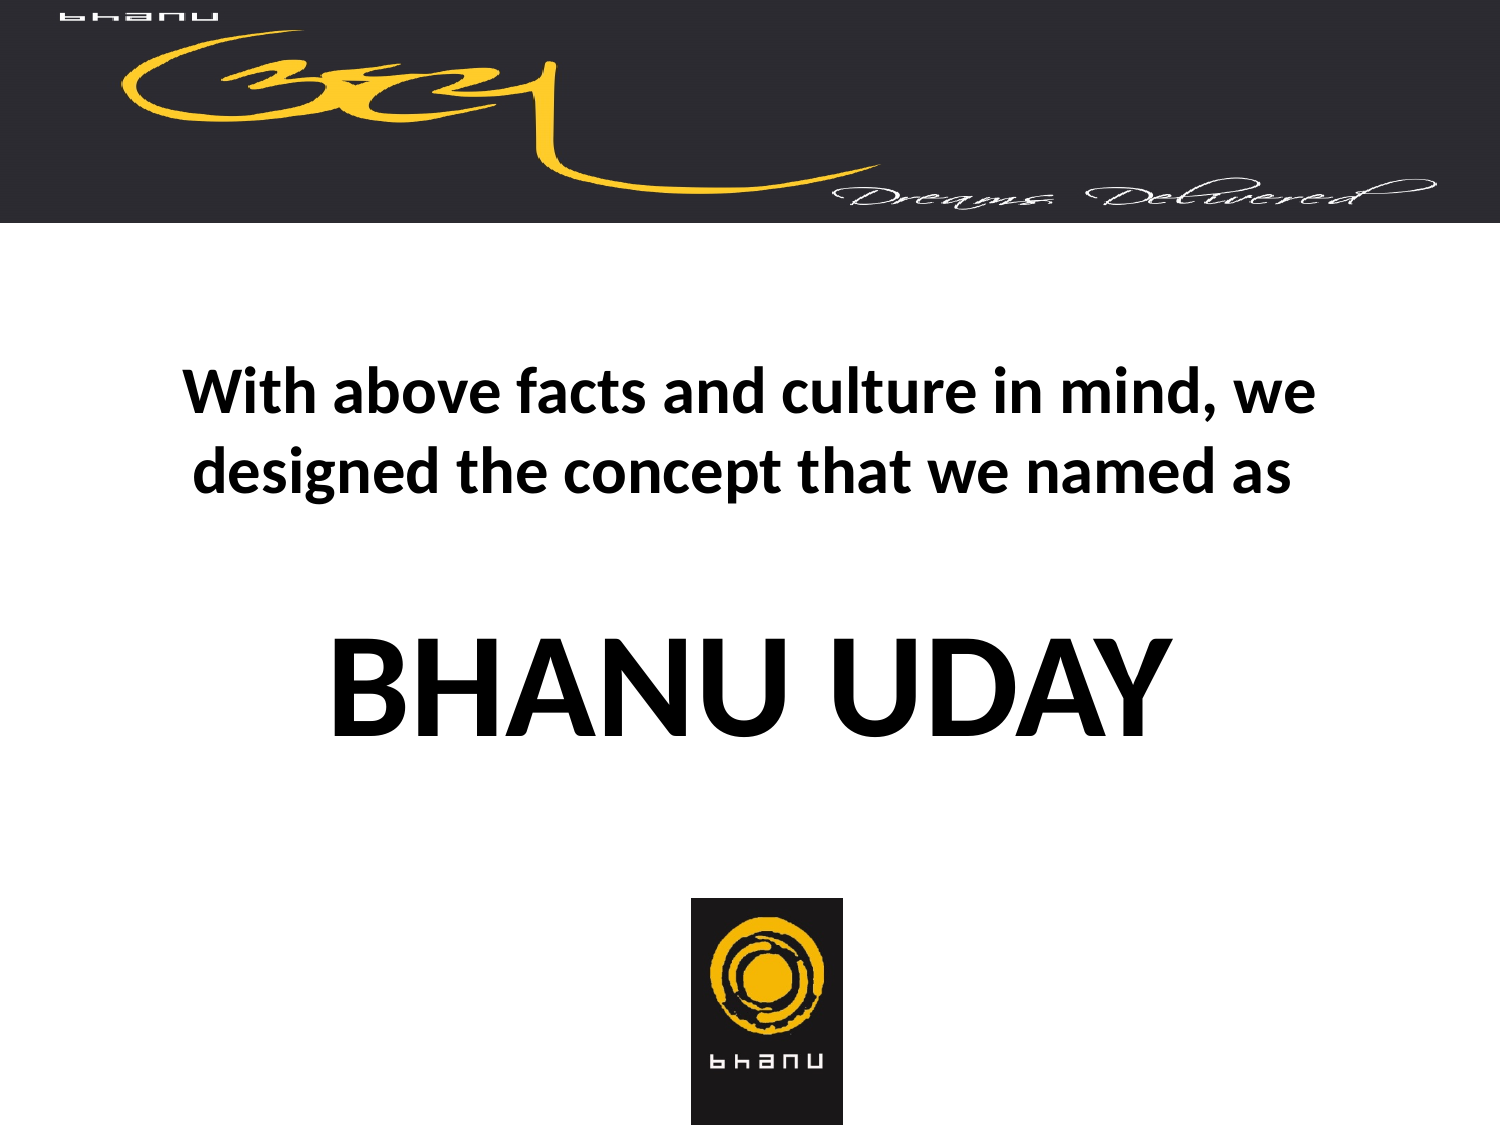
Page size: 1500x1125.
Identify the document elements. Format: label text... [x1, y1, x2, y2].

picture [691, 898, 843, 1125]
title With above facts and culture in mind, we designed the concept that we named as BHANU UDAY [112, 222, 1388, 891]
picture [0, 0, 1500, 223]
